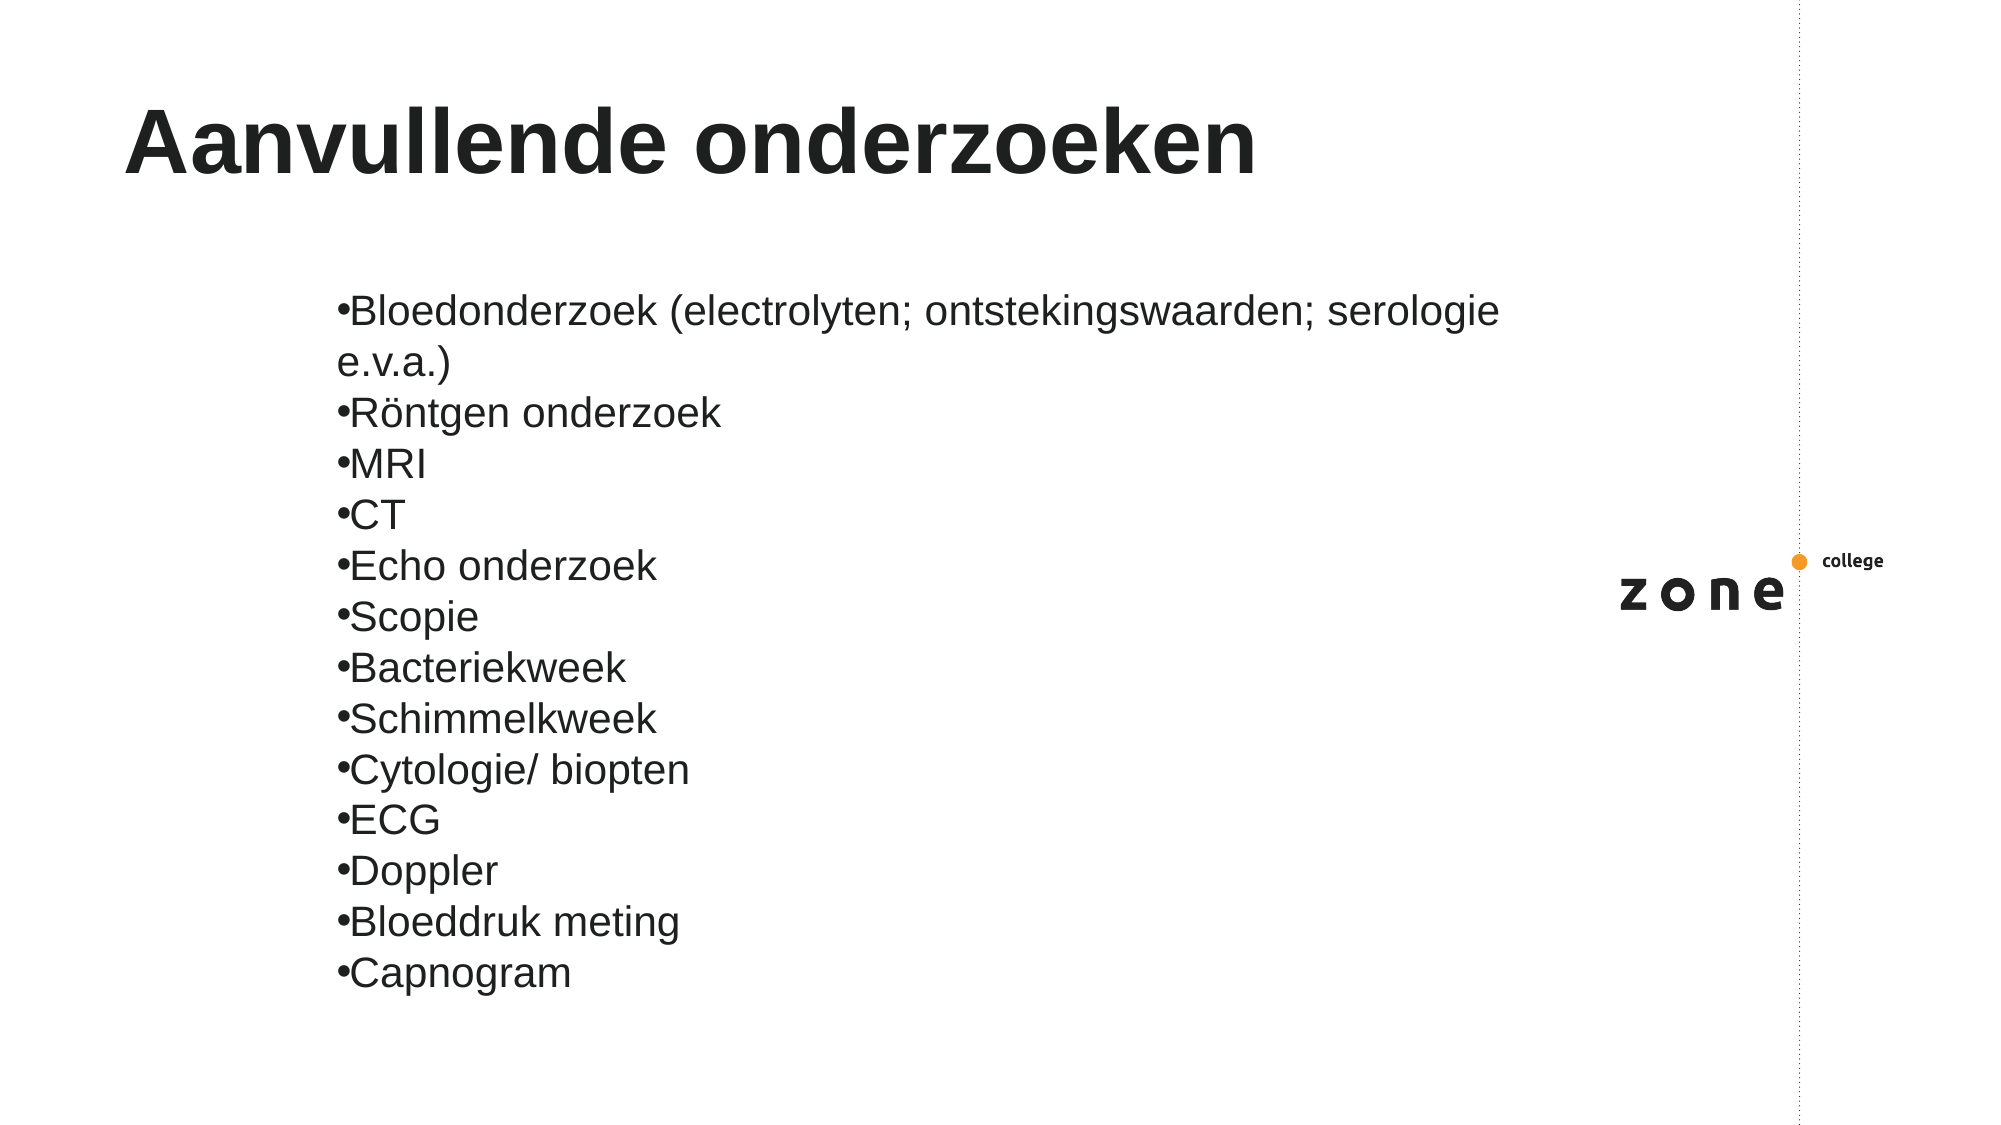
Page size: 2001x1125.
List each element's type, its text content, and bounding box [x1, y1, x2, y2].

list Bloedonderzoek (electrolyten; ontstekingswaarden; serologie e.v.a.) Röntgen onderzoek MRI CT Echo onderzoek Scopie Bacteriekweek Schimmelkweek Cytologie/ biopten ECG Doppler Bloeddruk meting Capnogram [336, 283, 1607, 998]
title Aanvullende onderzoeken [124, 94, 1607, 272]
picture [1596, 0, 2001, 1125]
